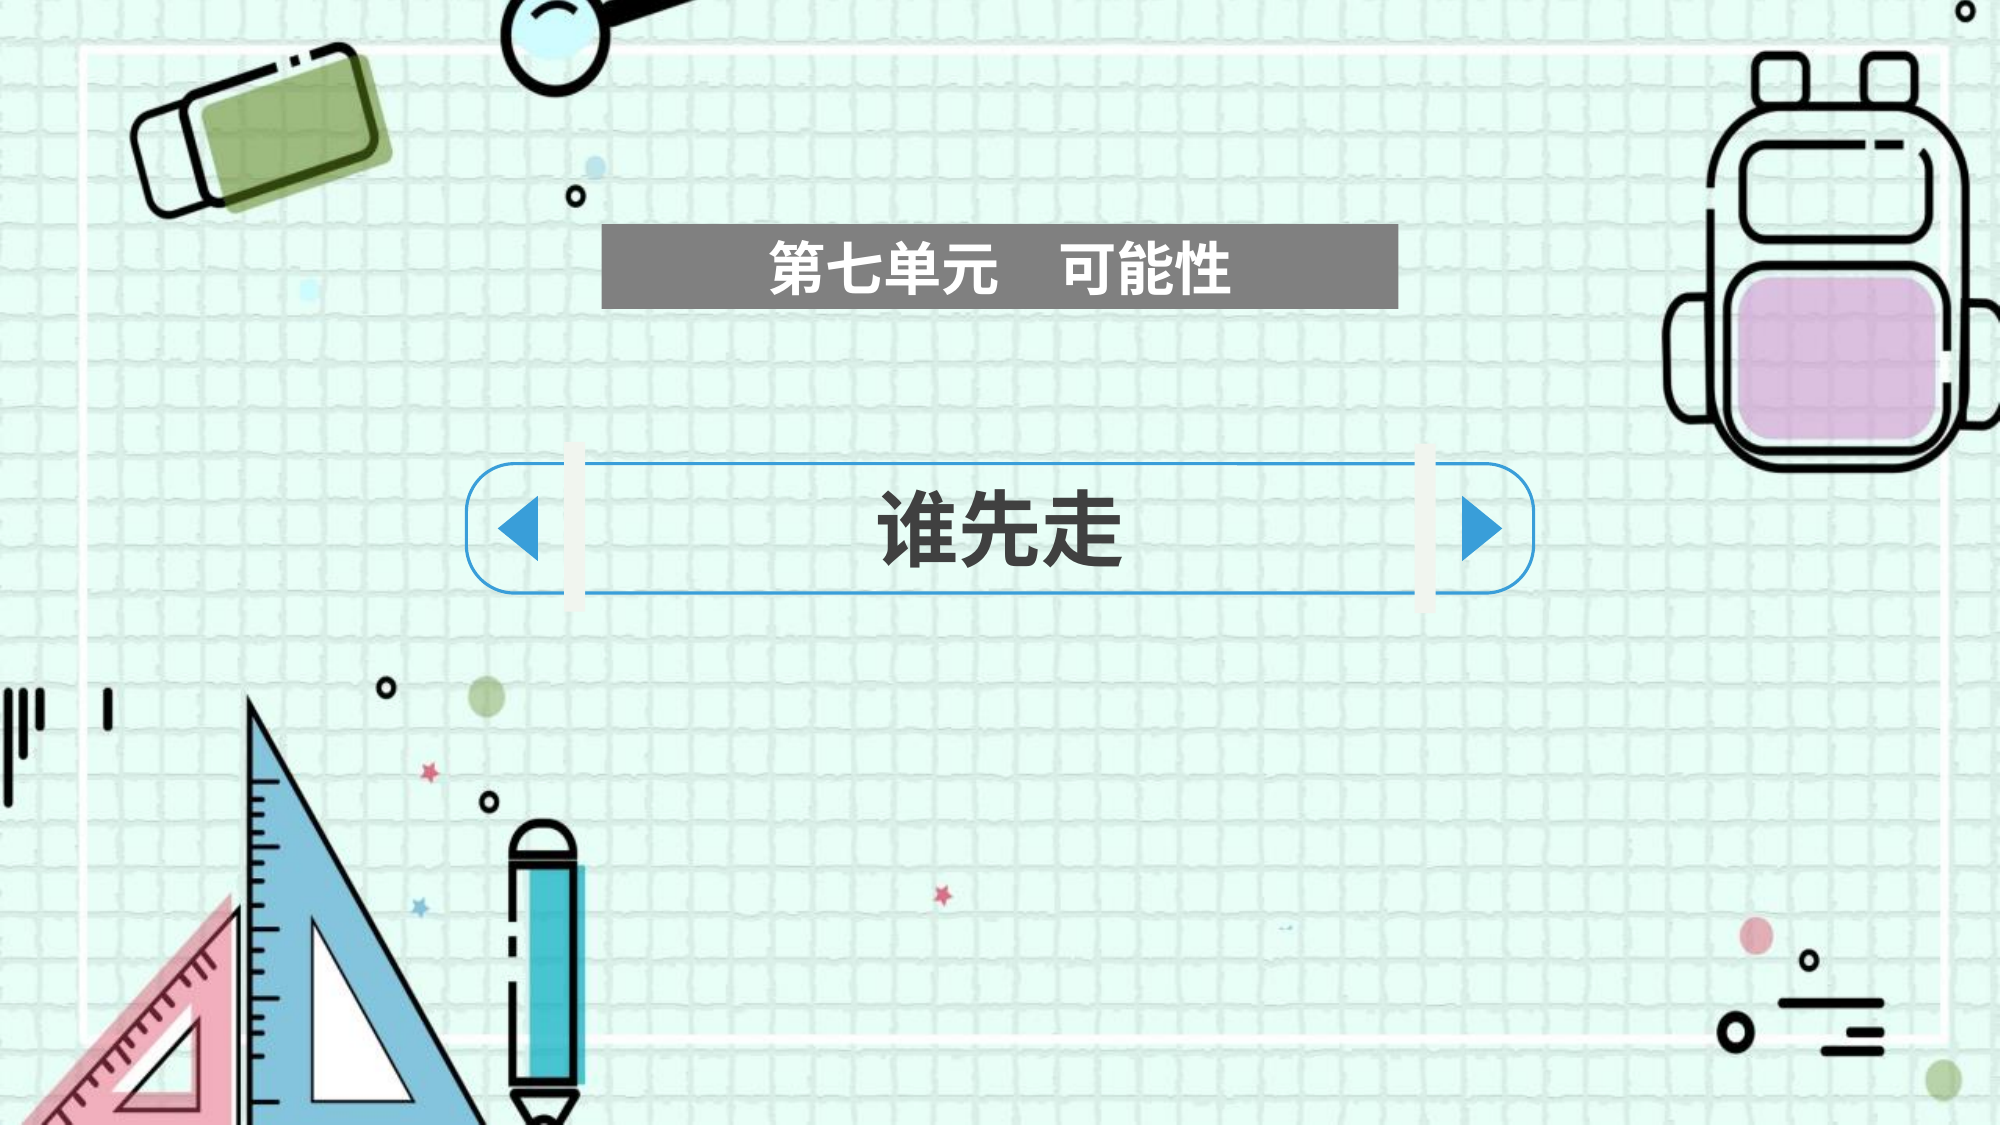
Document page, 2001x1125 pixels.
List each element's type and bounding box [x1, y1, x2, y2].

text_box [466, 441, 1534, 614]
picture [0, 0, 2000, 1125]
